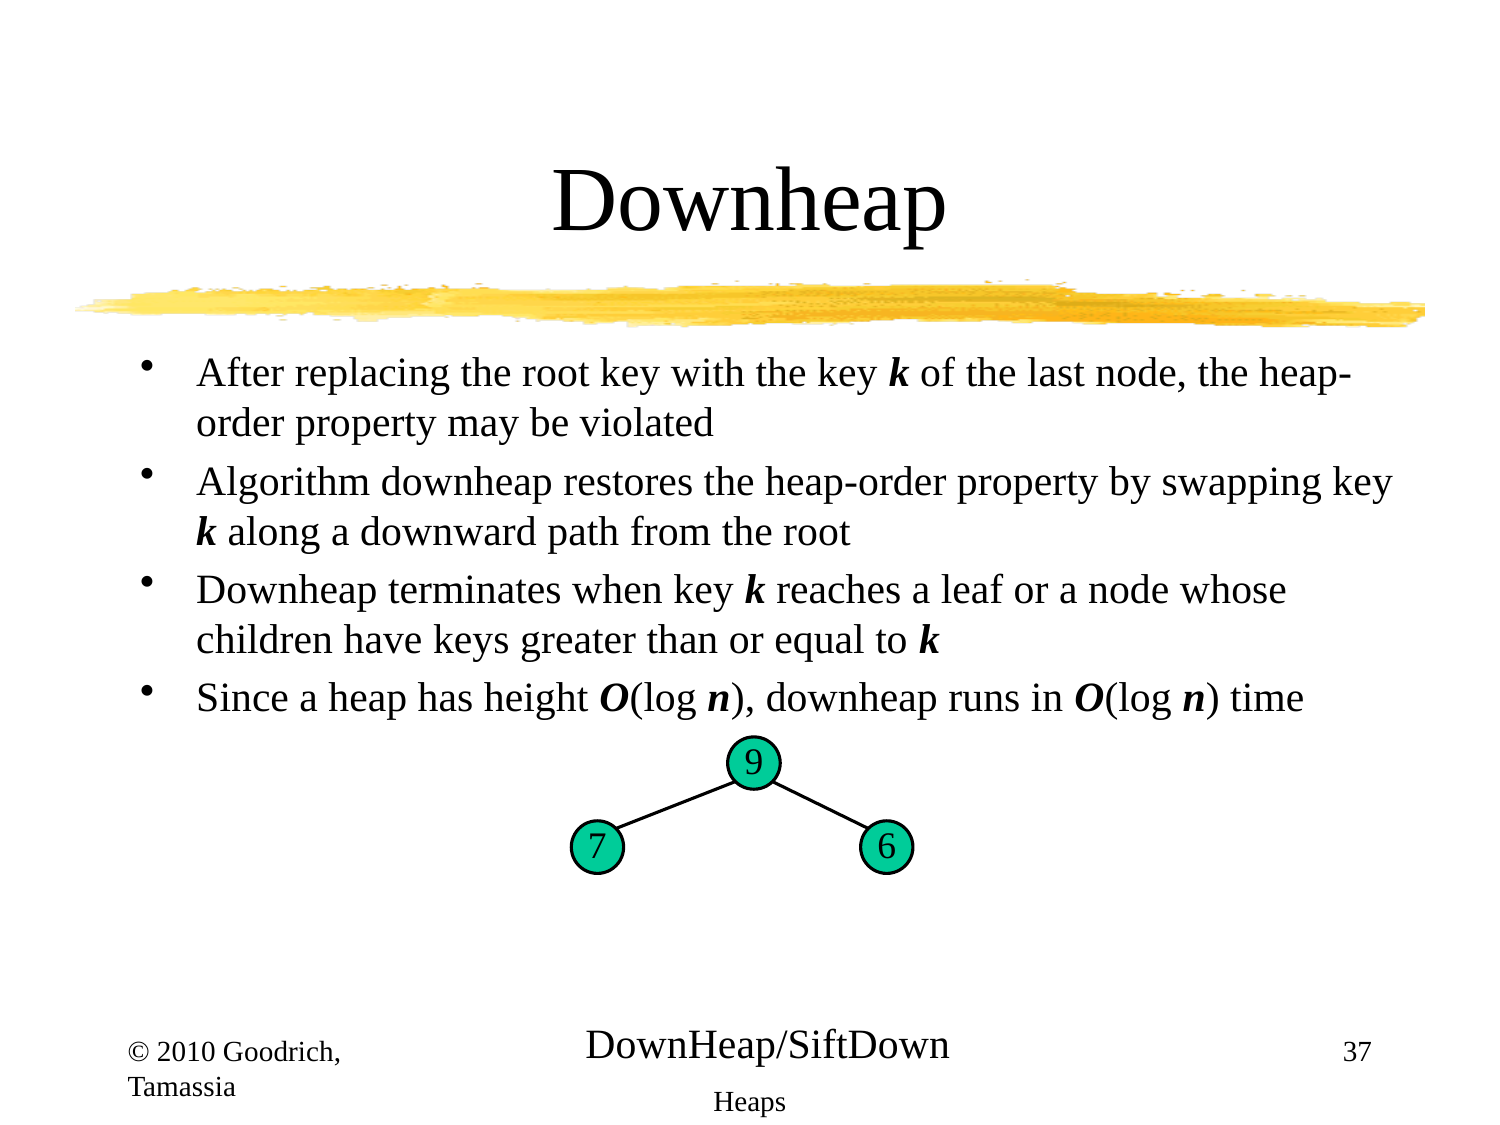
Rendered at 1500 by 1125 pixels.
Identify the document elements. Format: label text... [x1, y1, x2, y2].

slide_number © 2010 Goodrich, Tamassia [112, 1024, 426, 1101]
text_box 7 [571, 820, 624, 874]
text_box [772, 782, 869, 828]
text_box 9 [727, 736, 781, 790]
text_box 6 [860, 820, 913, 874]
title Downheap [112, 99, 1388, 288]
footer Heaps [512, 1074, 988, 1125]
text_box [615, 782, 736, 828]
text_box DownHeap/SiftDown [570, 1009, 966, 1075]
picture [75, 274, 1425, 338]
list After replacing the root key with the key k of the last node, the heap-order property may be violated Algorithm downheap restores the heap-order property by swapping key k along a downward path from the root Downheap terminates when key k reaches a leaf or a node whose children have keys greater than or equal to k Since a heap has height O(log n), downheap runs in O(log n) time [124, 337, 1438, 738]
slide_number 37 [1074, 1024, 1388, 1101]
